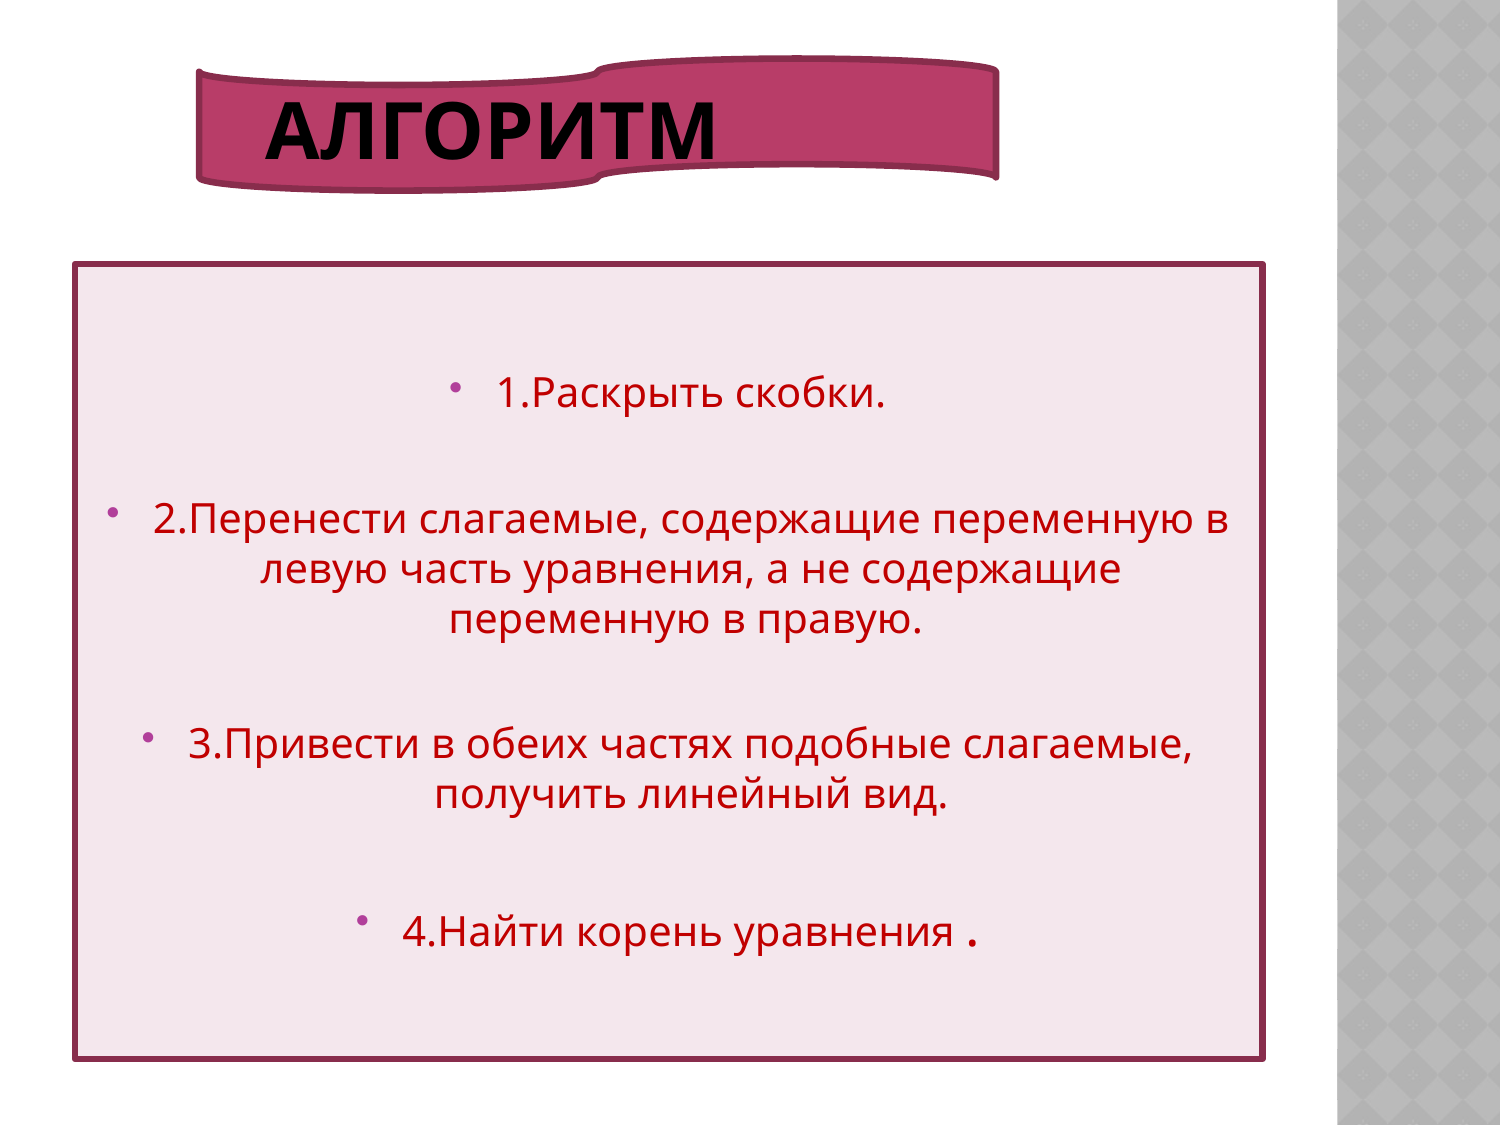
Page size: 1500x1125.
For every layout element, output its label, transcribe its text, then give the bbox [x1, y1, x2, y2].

text_box [195, 68, 611, 194]
text_box [983, 176, 1000, 181]
list 1.Раскрыть скобки. 2.Перенести слагаемые, содержащие переменную в левую часть уравнения, а не содержащие переменную в правую. 3.Привести в обеих частях подобные слагаемые, получить линейный вид. 4.Найти корень уравнения . [72, 261, 1266, 1062]
title Алгоритм [257, 52, 1263, 176]
